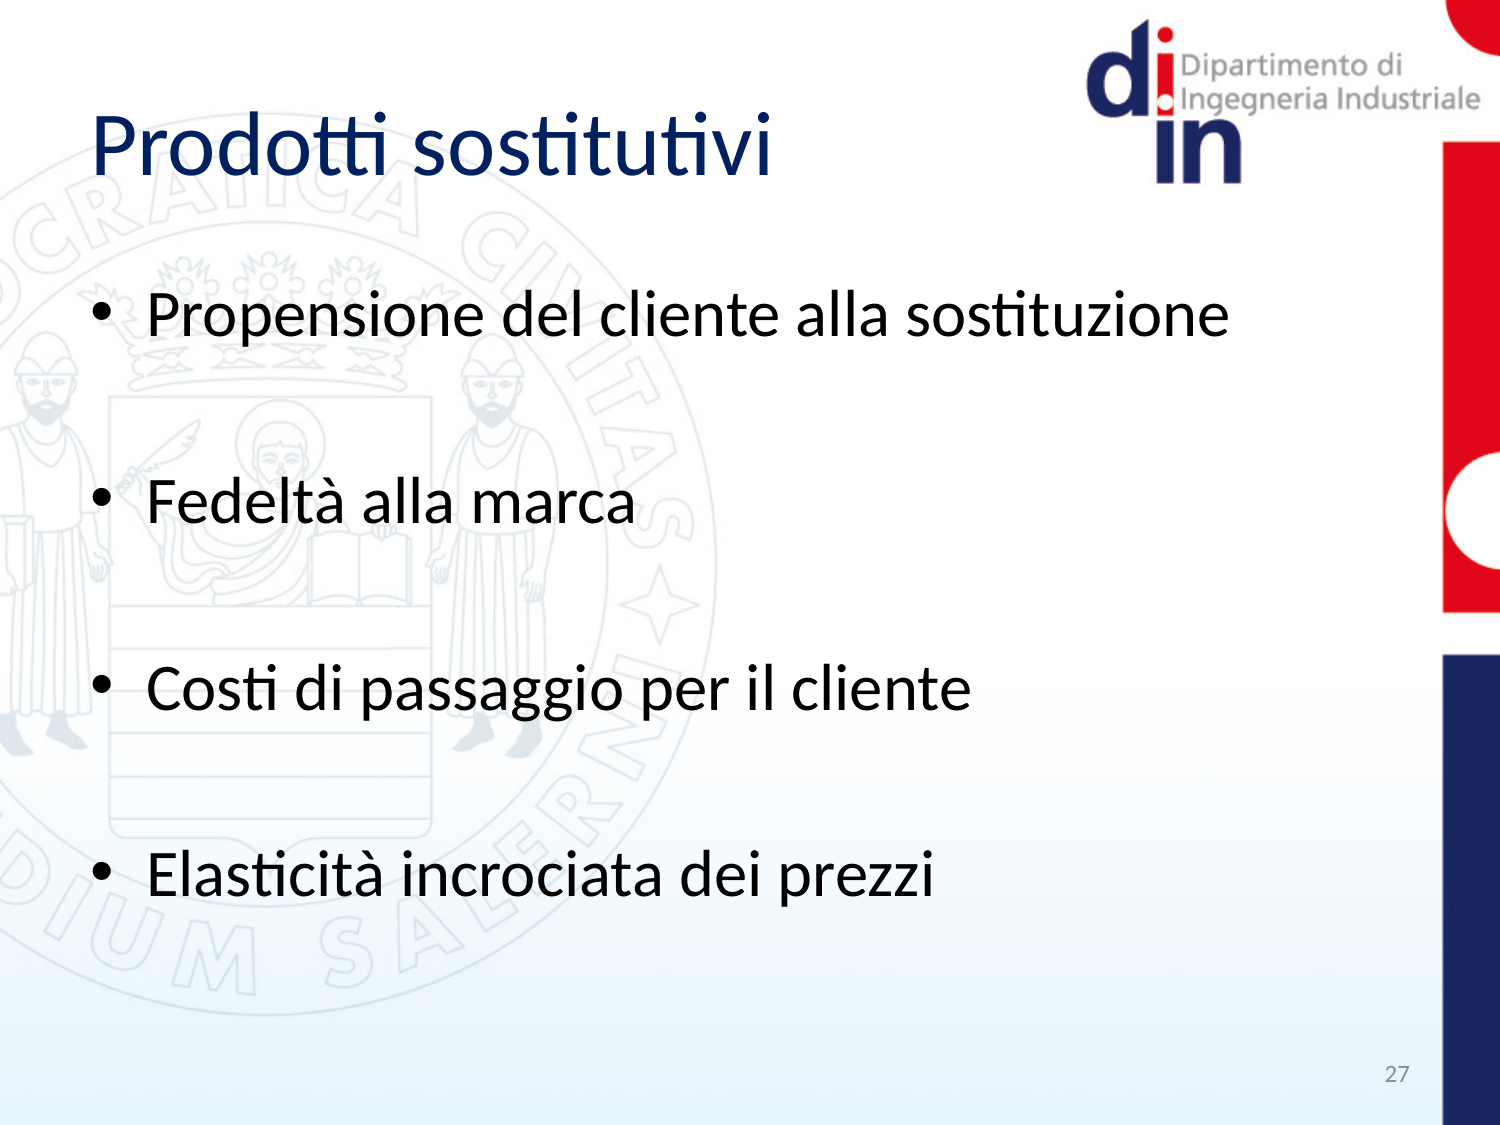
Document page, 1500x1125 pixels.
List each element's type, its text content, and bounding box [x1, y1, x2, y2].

list Propensione del cliente alla sostituzione Fedeltà alla marca Costi di passaggio per il cliente Elasticità incrociata dei prezzi [74, 262, 1426, 1006]
title Prodotti sostitutivi [74, 44, 1070, 233]
slide_number 27 [1257, 1042, 1425, 1103]
picture [0, 0, 1500, 1125]
